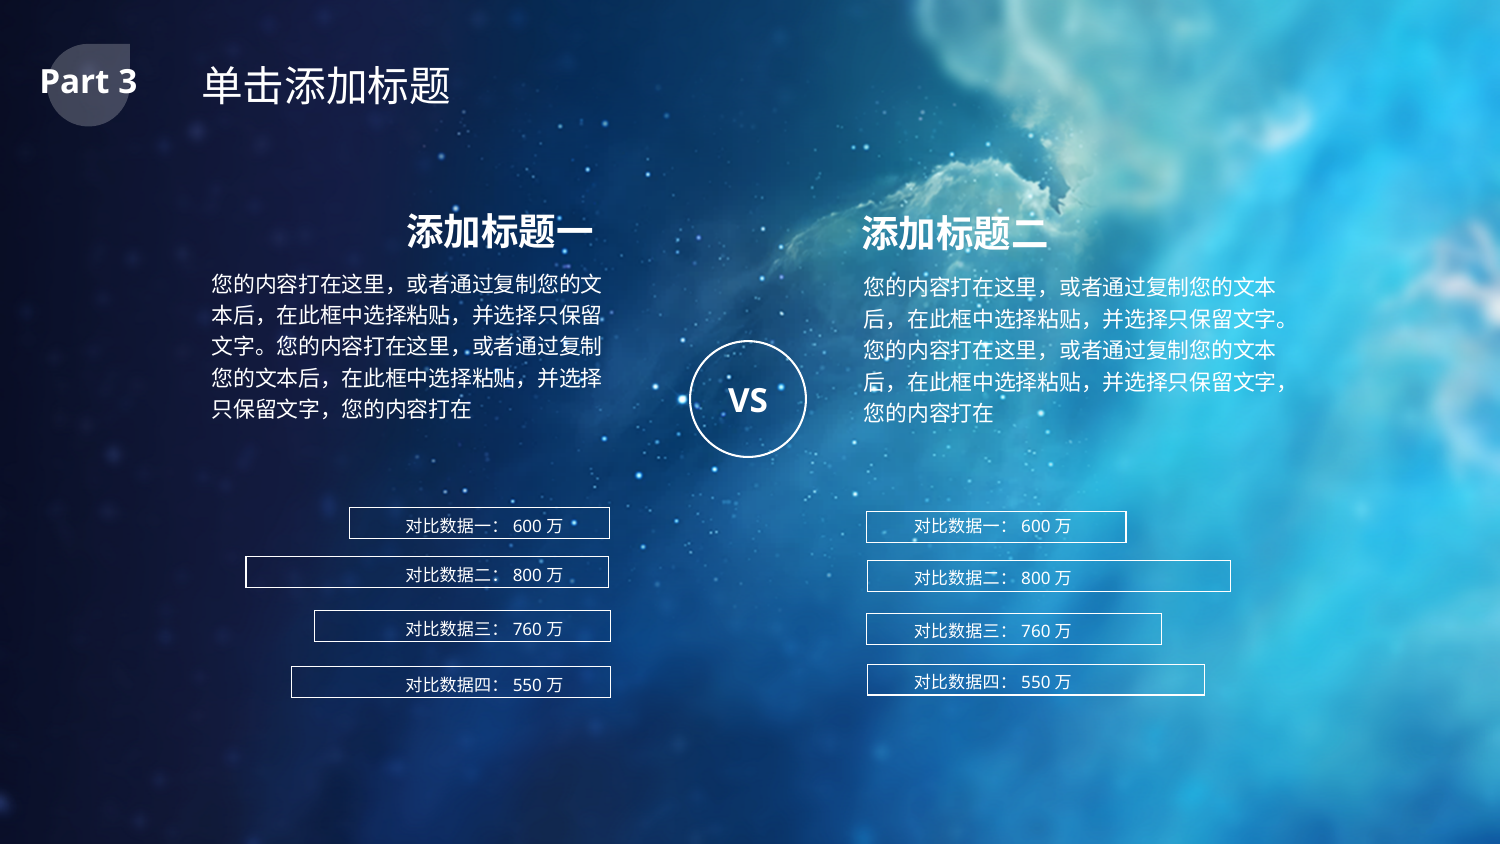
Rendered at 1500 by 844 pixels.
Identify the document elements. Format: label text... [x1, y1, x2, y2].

picture [0, 0, 1500, 844]
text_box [196, 200, 640, 433]
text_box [866, 508, 1231, 700]
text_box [846, 202, 1300, 436]
text_box VS [689, 340, 807, 459]
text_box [22, 43, 154, 127]
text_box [246, 507, 611, 703]
text_box 单击添加标题 [186, 52, 467, 118]
